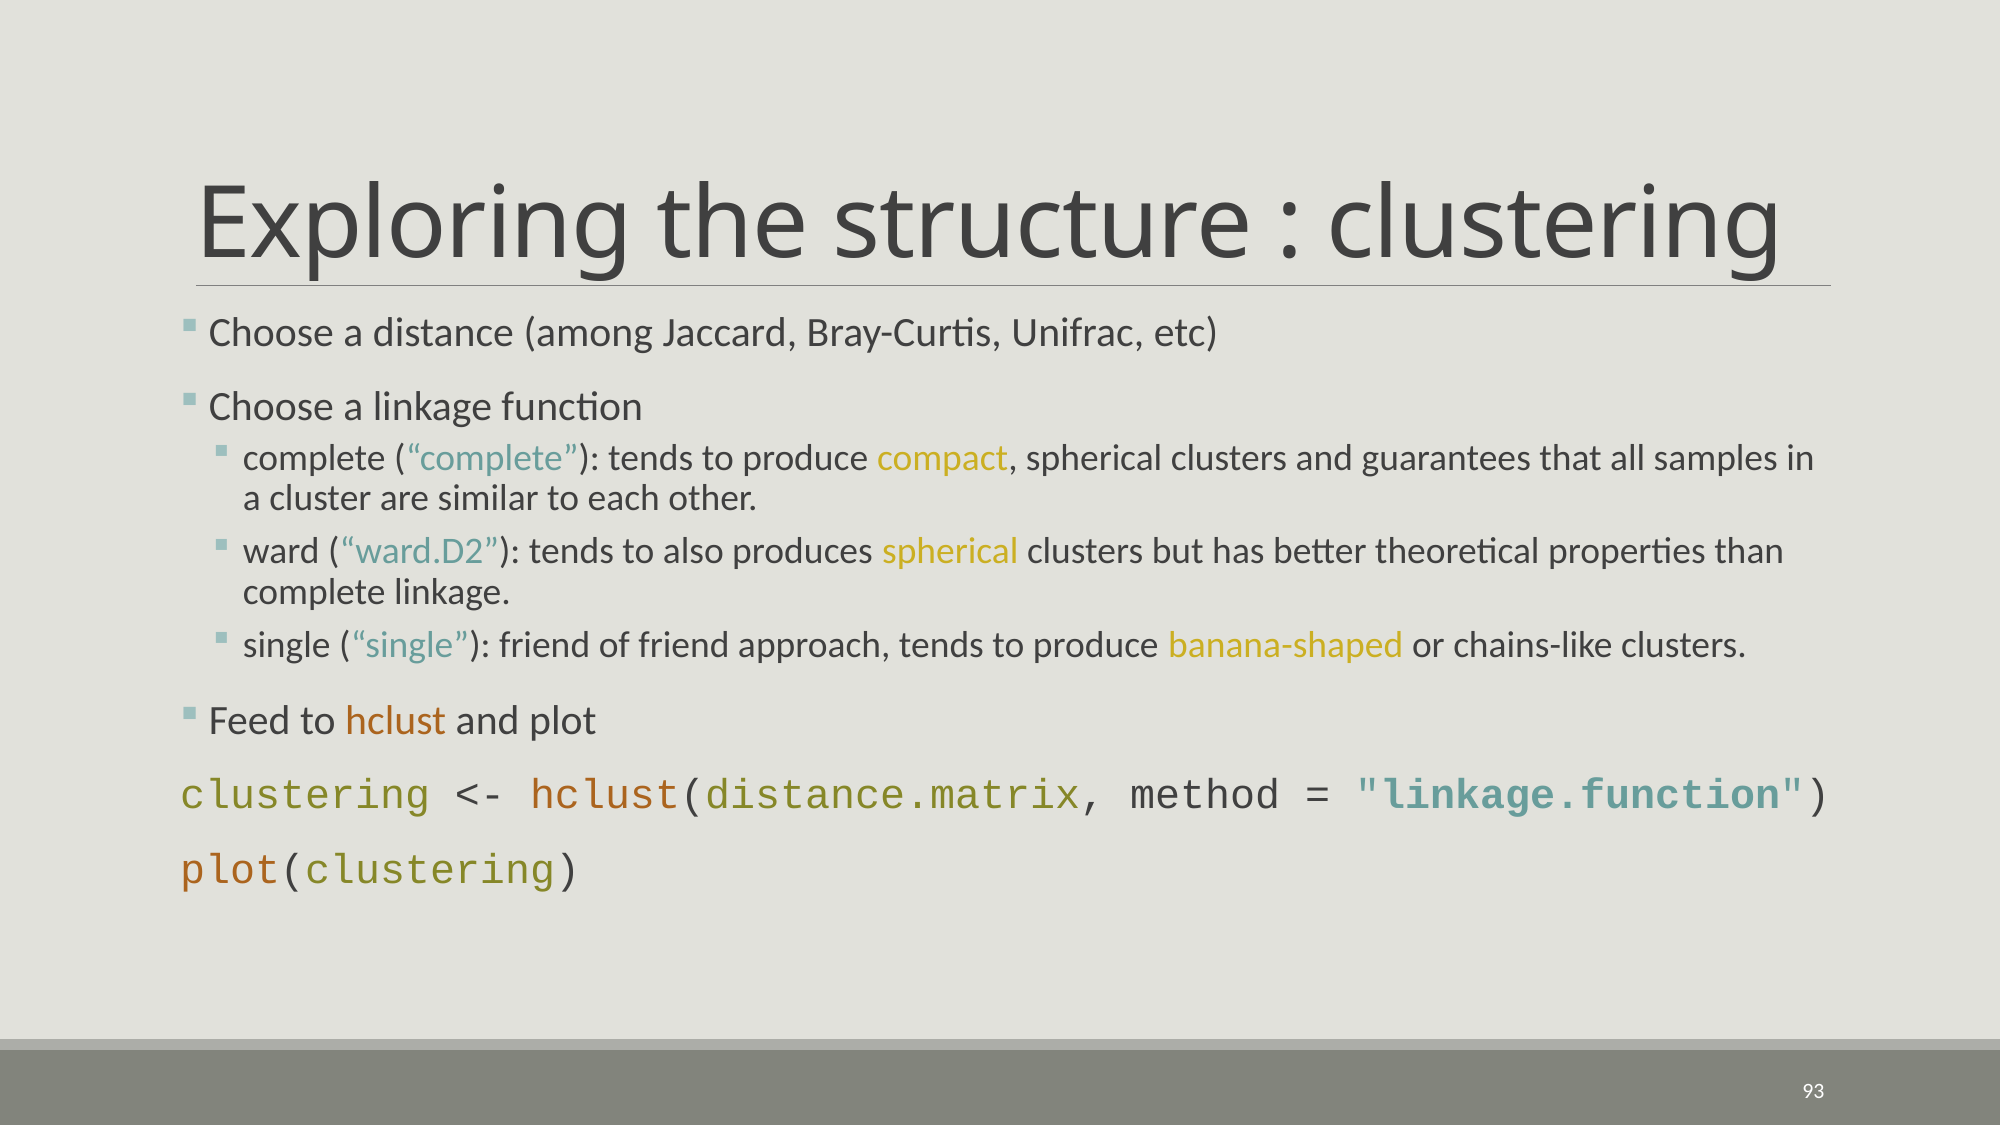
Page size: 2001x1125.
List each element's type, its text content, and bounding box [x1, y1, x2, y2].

slide_number 93 [1624, 1059, 1840, 1120]
title Exploring the structure : clustering [180, 47, 1830, 285]
list Choose a distance (among Jaccard, Bray-Curtis, Unifrac, etc) Choose a linkage function complete (“complete”): tends to produce compact, spherical clusters and guarantees that all samples in a cluster are similar to each other. ward (“ward.D2”): tends to also produces spherical clusters but has better theoretical properties than complete linkage. single (“single”): friend of friend approach, tends to produce banana-shaped or chains-like clusters. Feed to hclust and plot clustering <- hclust(distance.matrix, method = "linkage.function") plot(clustering) [180, 302, 1830, 963]
